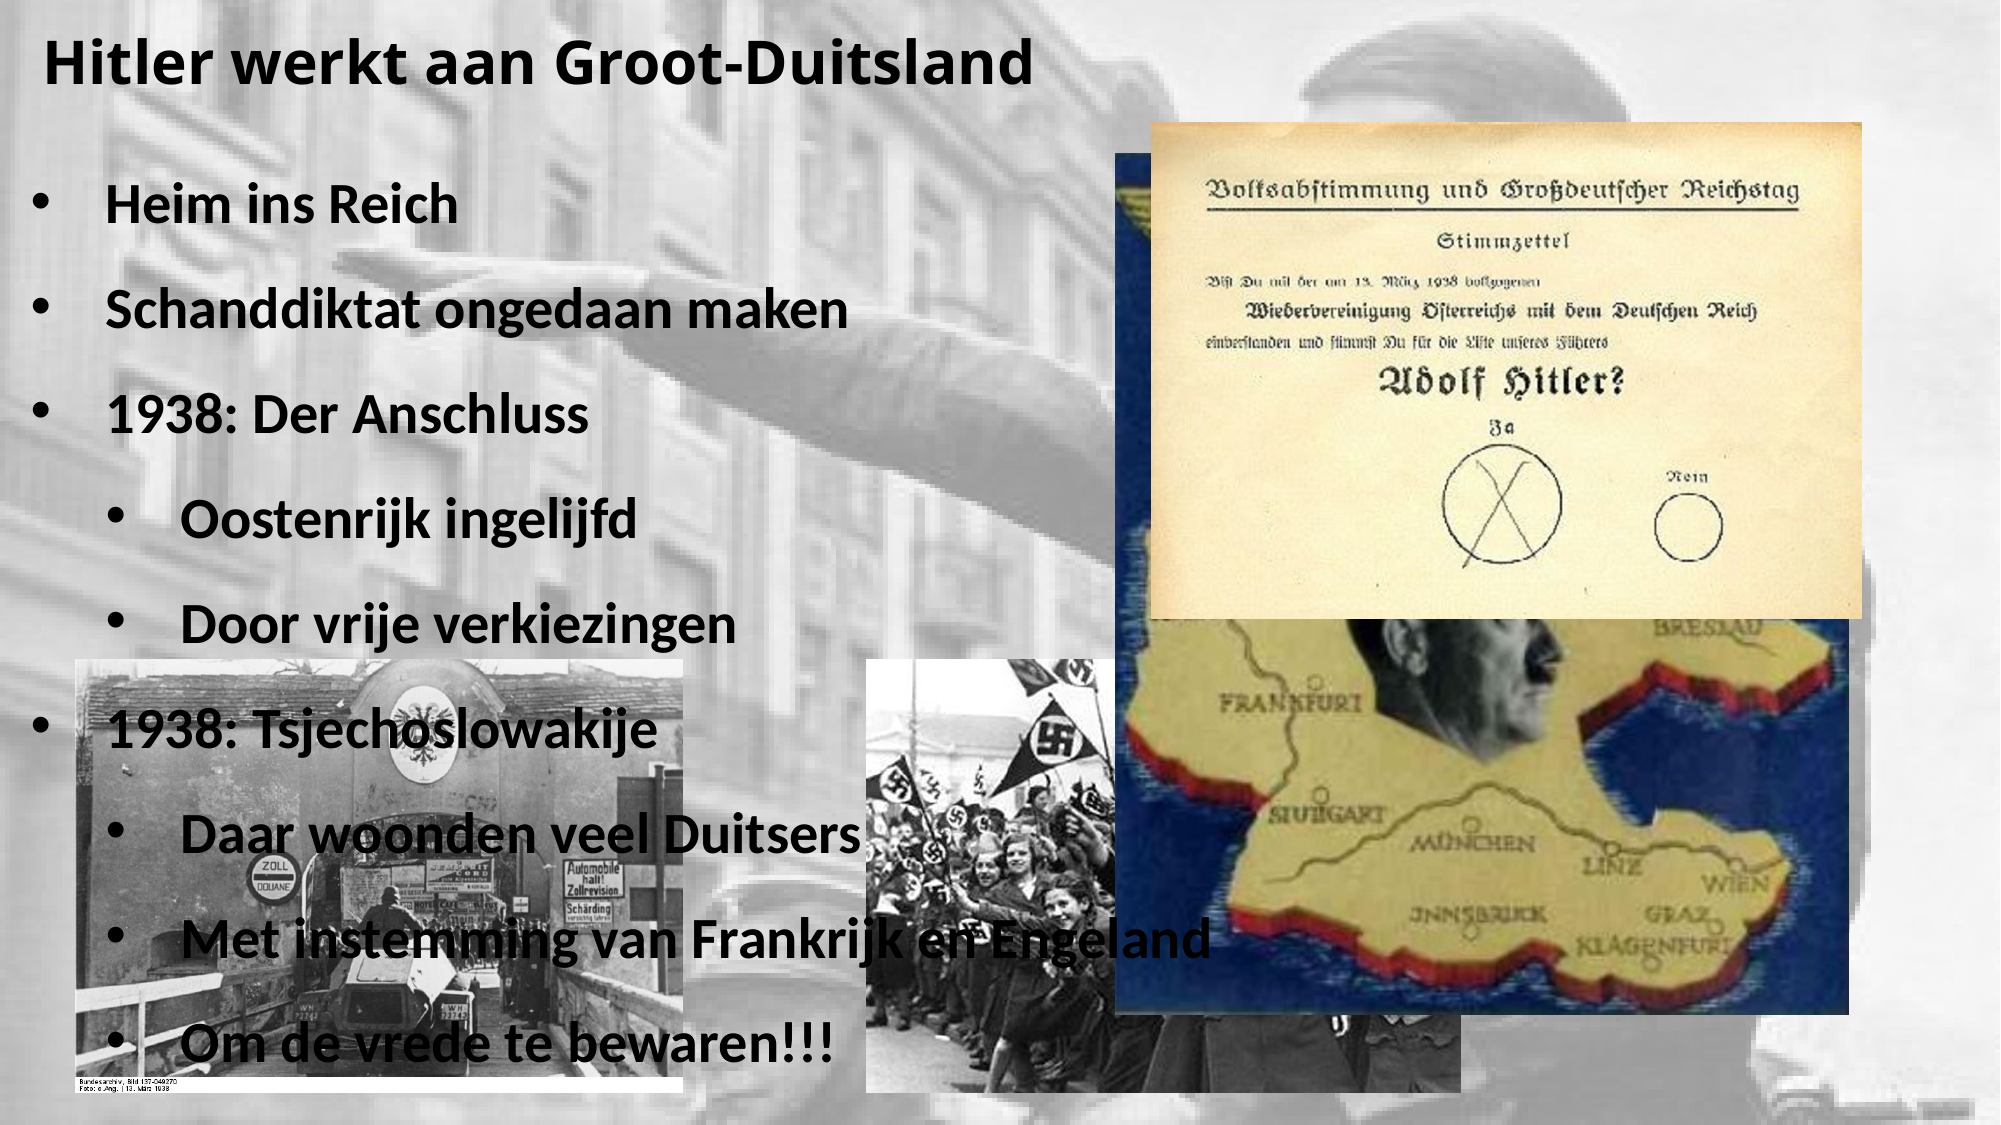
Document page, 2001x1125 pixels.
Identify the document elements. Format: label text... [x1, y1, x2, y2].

title Hitler werkt aan Groot-Duitsland [27, 24, 1630, 106]
text_box Heim ins Reich Schanddiktat ongedaan maken 1938: Der Anschluss Oostenrijk ingelijfd Door vrije verkiezingen 1938: Tsjechoslowakije Daar woonden veel Duitsers Met instemming van Frankrijk en Engeland Om de vrede te bewaren!!! [15, 122, 1151, 1082]
picture [866, 122, 1862, 1093]
picture [75, 659, 683, 1093]
